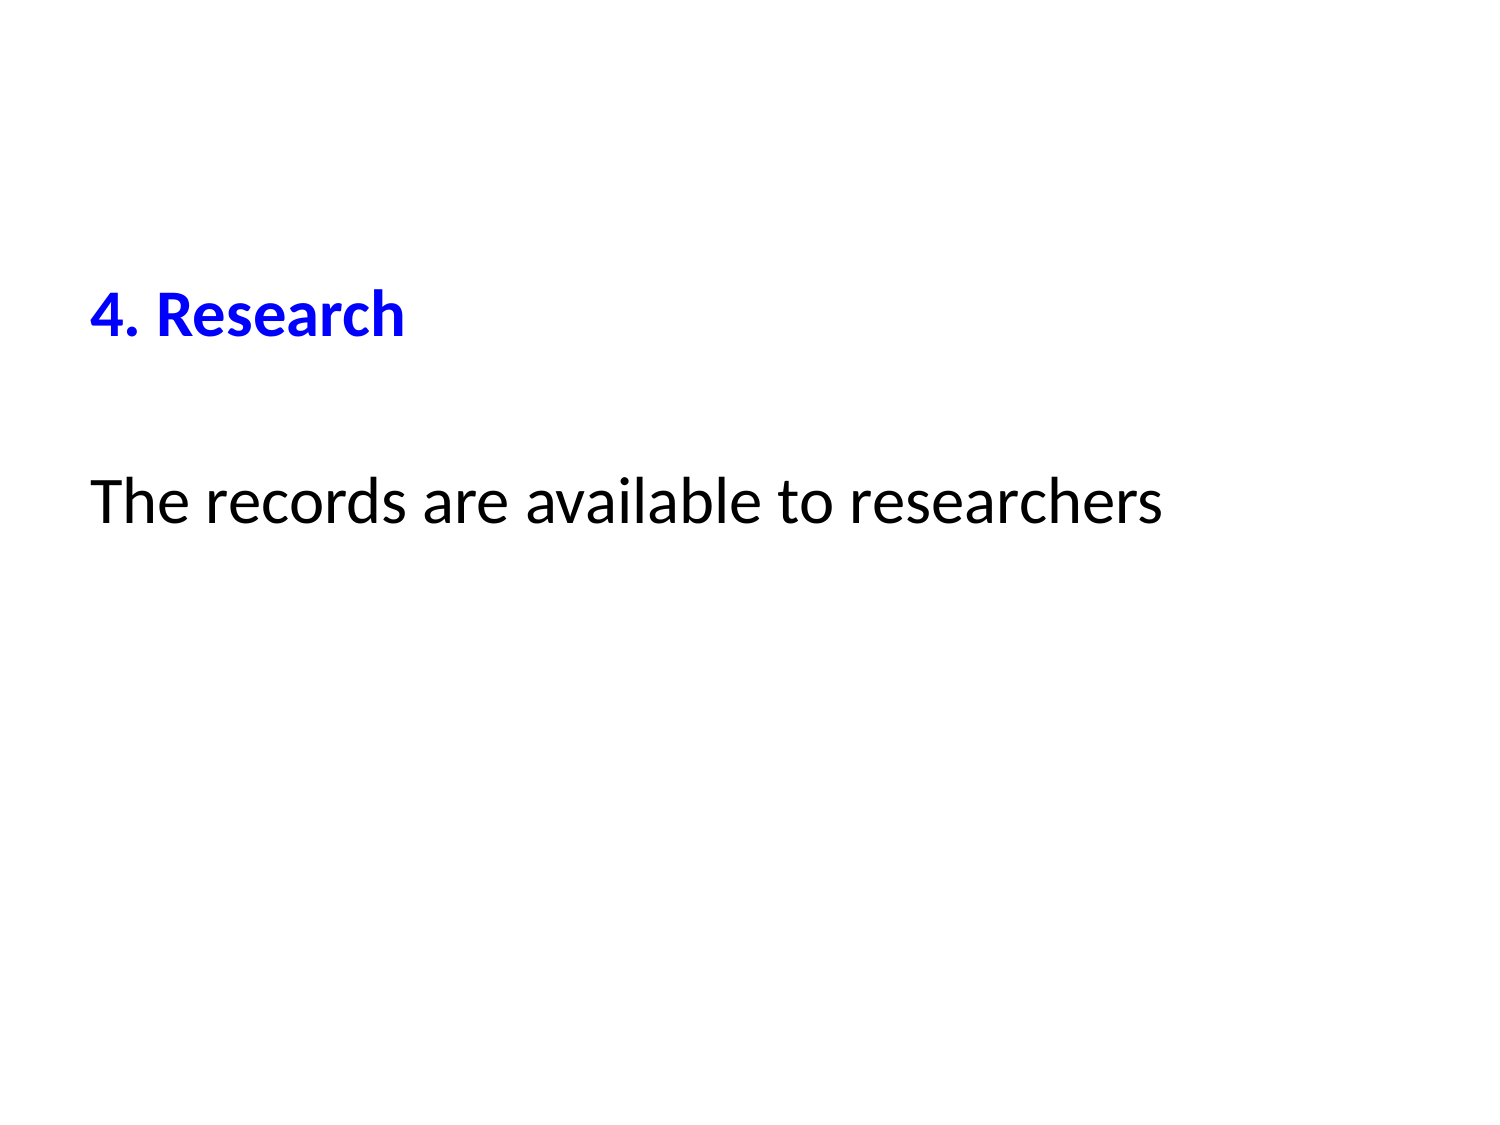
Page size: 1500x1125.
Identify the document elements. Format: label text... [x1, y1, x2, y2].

list 4. Research The records are available to researchers [75, 262, 1425, 1005]
